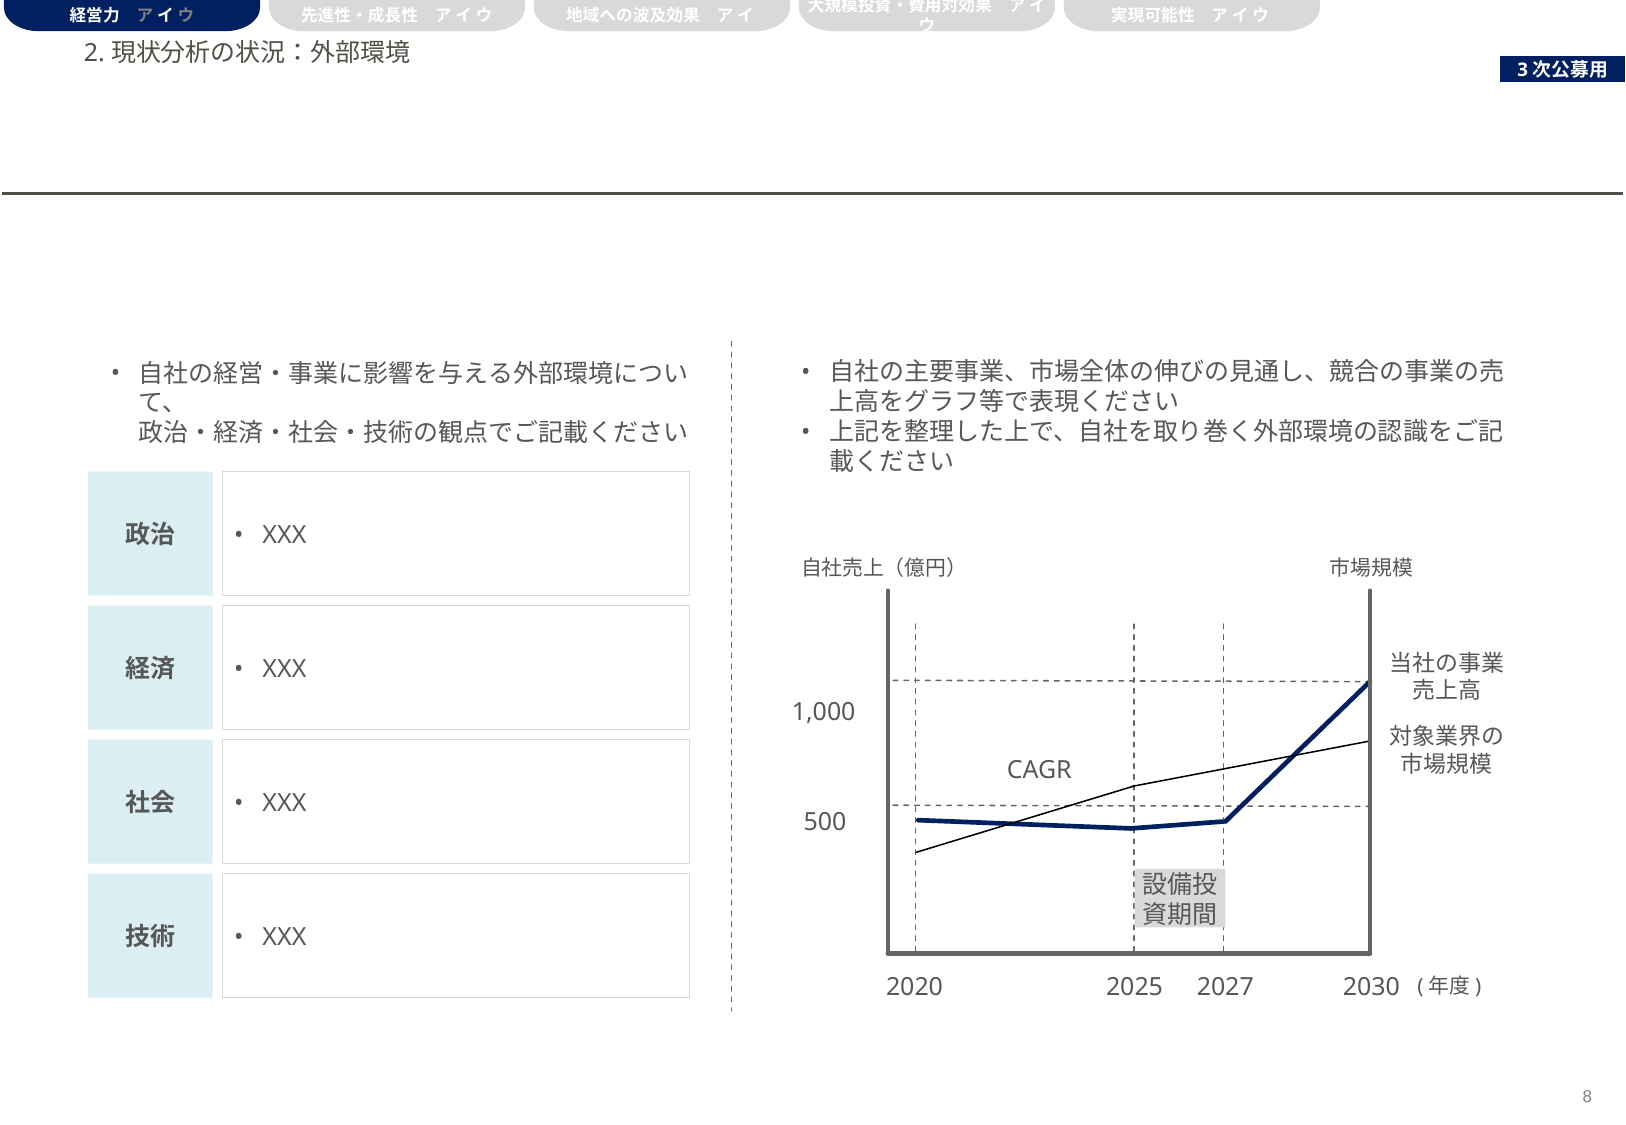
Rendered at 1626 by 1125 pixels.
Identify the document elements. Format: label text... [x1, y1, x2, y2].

text_box 2020 [852, 966, 977, 1005]
text_box 社会 [87, 739, 214, 865]
text_box 対象業界の市場規模 [1373, 716, 1521, 783]
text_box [222, 471, 690, 998]
text_box 経済 [87, 605, 214, 730]
text_box CAGR [965, 758, 1113, 778]
text_box 設備投資期間 [1135, 868, 1223, 928]
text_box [1132, 741, 1369, 787]
title 2.現状分析の状況：外部環境 [83, 39, 1542, 68]
text_box 先進性・成長性 ア イ ウ [268, 0, 526, 33]
text_box 地域への波及効果 ア イ [533, 0, 791, 33]
text_box 2025 [1072, 966, 1163, 1005]
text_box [1225, 787, 1369, 822]
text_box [915, 785, 1135, 853]
text_box 1,000 [764, 693, 883, 728]
text_box 市場規模 [1271, 548, 1472, 587]
text_box 500 [767, 803, 883, 838]
text_box 自社の主要事業、市場全体の伸びの見通し、競合の事業の売上高をグラフ等で表現ください 上記を整理した上で、自社を取り巻く外部環境の認識をご記載ください [785, 366, 1542, 465]
text_box 技術 [87, 873, 214, 999]
text_box 実現可能性 ア イ ウ [1062, 0, 1321, 33]
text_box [1225, 681, 1369, 741]
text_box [1135, 821, 1223, 829]
text_box 自社売上（億円） [784, 548, 984, 587]
text_box 2030 [1309, 966, 1400, 1005]
text_box 大規模投資・費用対効果 ア イ ウ [798, 0, 1056, 33]
text_box 自社の経営・事業に影響を与える外部環境について、 政治・経済・社会・技術の観点でご記載ください [95, 354, 718, 450]
text_box 2027 [1163, 966, 1288, 1005]
text_box (年度) [1400, 963, 1499, 1008]
text_box 政治 [87, 471, 214, 596]
text_box 経営力 ア イ ウ [3, 0, 261, 33]
text_box 当社の事業売上高 [1373, 642, 1521, 710]
